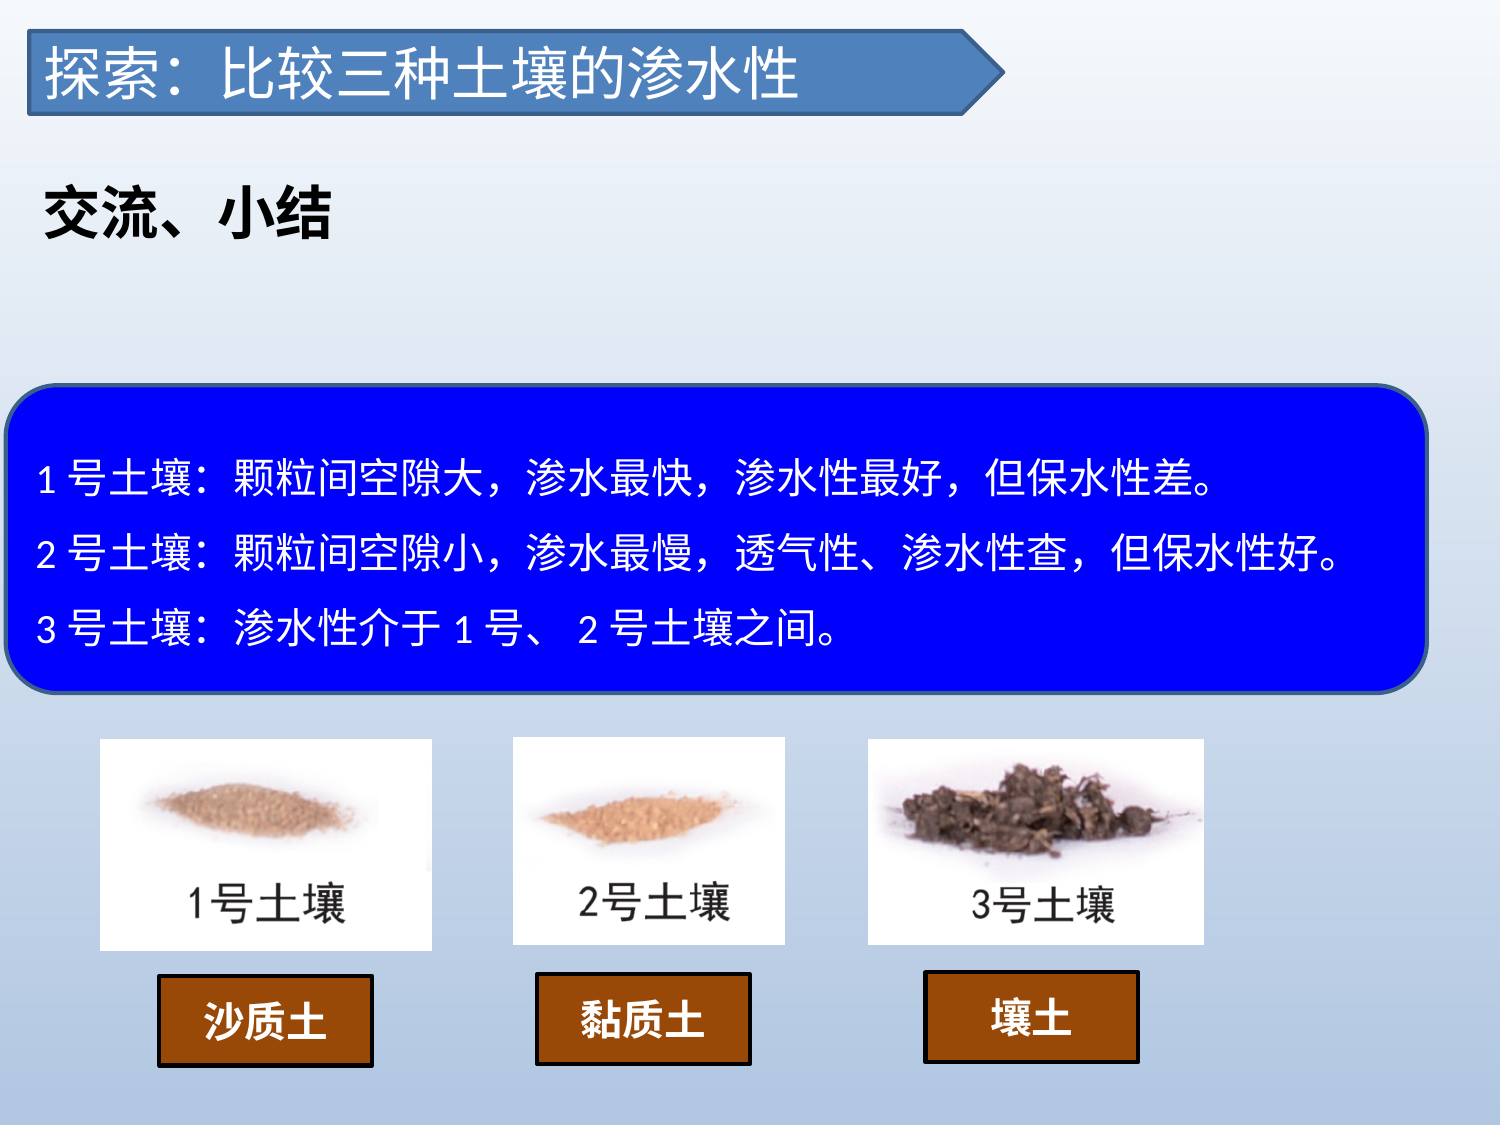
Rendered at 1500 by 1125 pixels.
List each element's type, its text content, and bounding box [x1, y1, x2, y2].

picture [867, 739, 1204, 945]
picture [513, 736, 785, 945]
text_box 黏质土 [535, 972, 752, 1066]
text_box 沙质土 [157, 974, 374, 1068]
text_box 探索：比较三种土壤的渗水性 [27, 28, 1006, 116]
text_box 1号土壤：颗粒间空隙大，渗水最快，渗水性最好，但保水性差。 2号土壤：颗粒间空隙小，渗水最慢，透气性、渗水性查，但保水性好。 3号土壤：渗水性介于1号、2号土壤之间。 [3, 383, 1429, 696]
text_box 壤土 [923, 970, 1140, 1064]
picture [100, 739, 432, 951]
text_box 交流、小结 [27, 133, 1280, 254]
